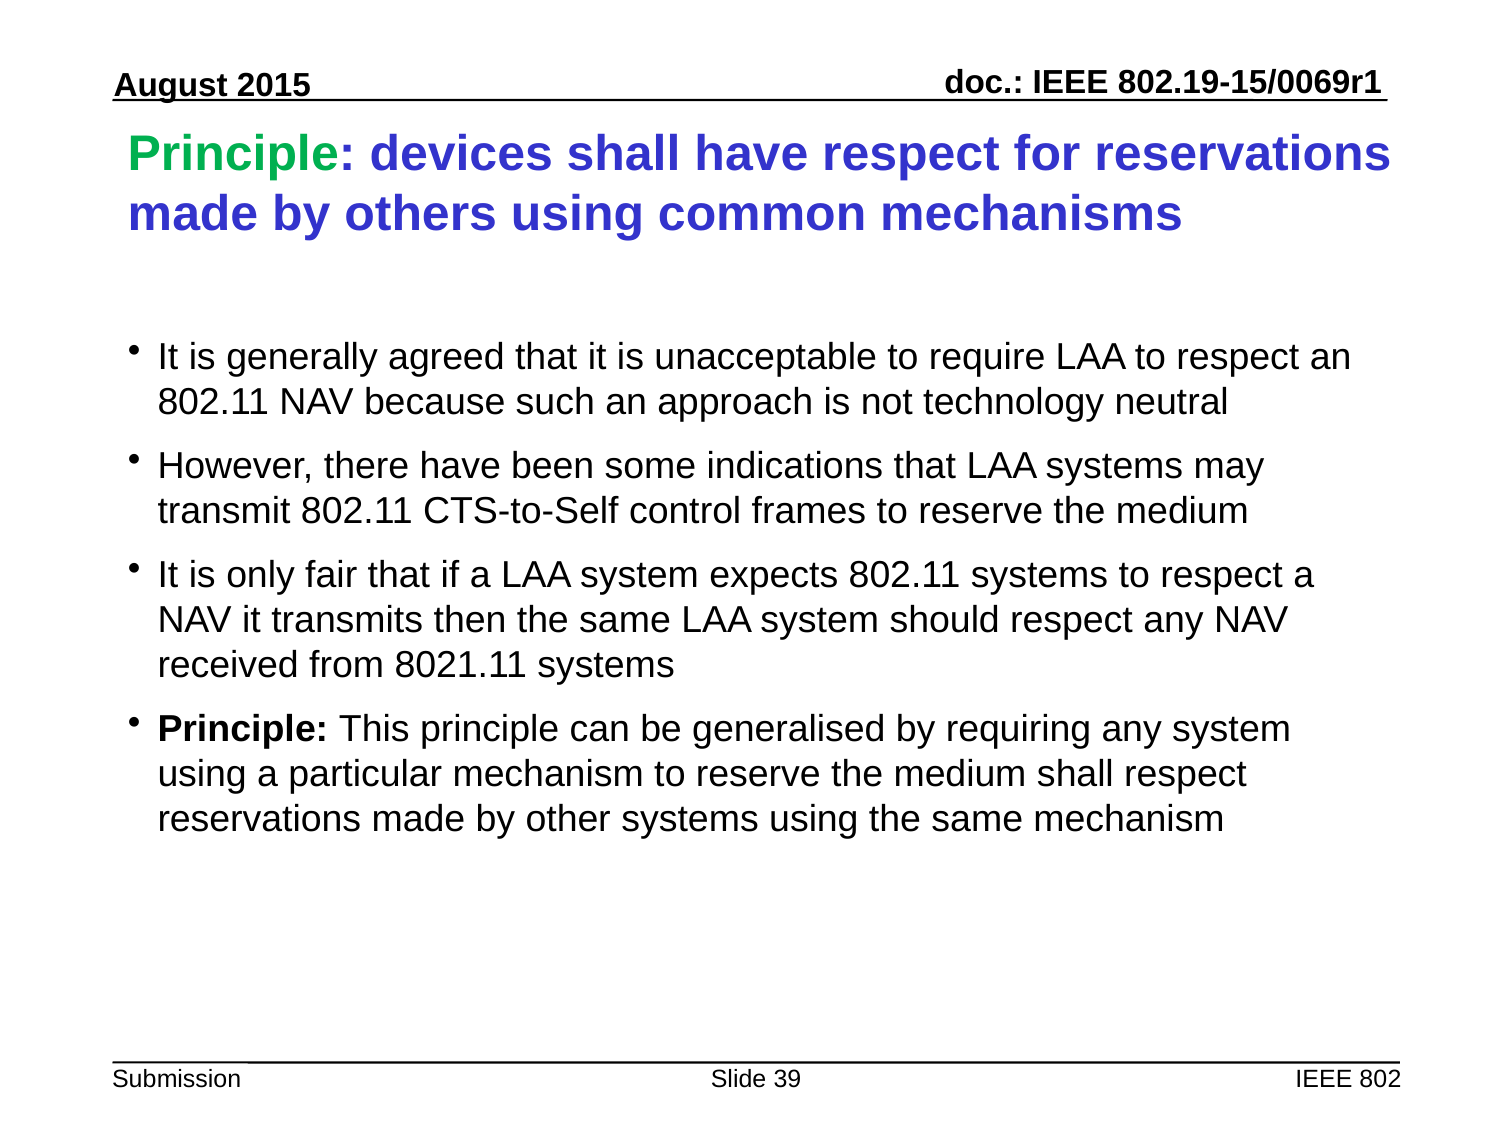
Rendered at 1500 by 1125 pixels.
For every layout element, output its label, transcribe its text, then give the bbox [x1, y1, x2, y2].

slide_number Slide 39 [709, 1061, 803, 1093]
title Principle: devices shall have respect for reservations made by others using common mechanisms [112, 112, 1488, 288]
footer IEEE 802 [1294, 1061, 1402, 1093]
list It is generally agreed that it is unacceptable to require LAA to respect an 802.11 NAV because such an approach is not technology neutral However, there have been some indications that LAA systems may transmit 802.11 CTS-to-Self control frames to reserve the medium It is only fair that if a LAA system expects 802.11 systems to respect a NAV it transmits then the same LAA system should respect any NAV received from 8021.11 systems Principle: This principle can be generalised by requiring any system using a particular mechanism to reserve the medium shall respect reservations made by other systems using the same mechanism [112, 324, 1388, 1000]
